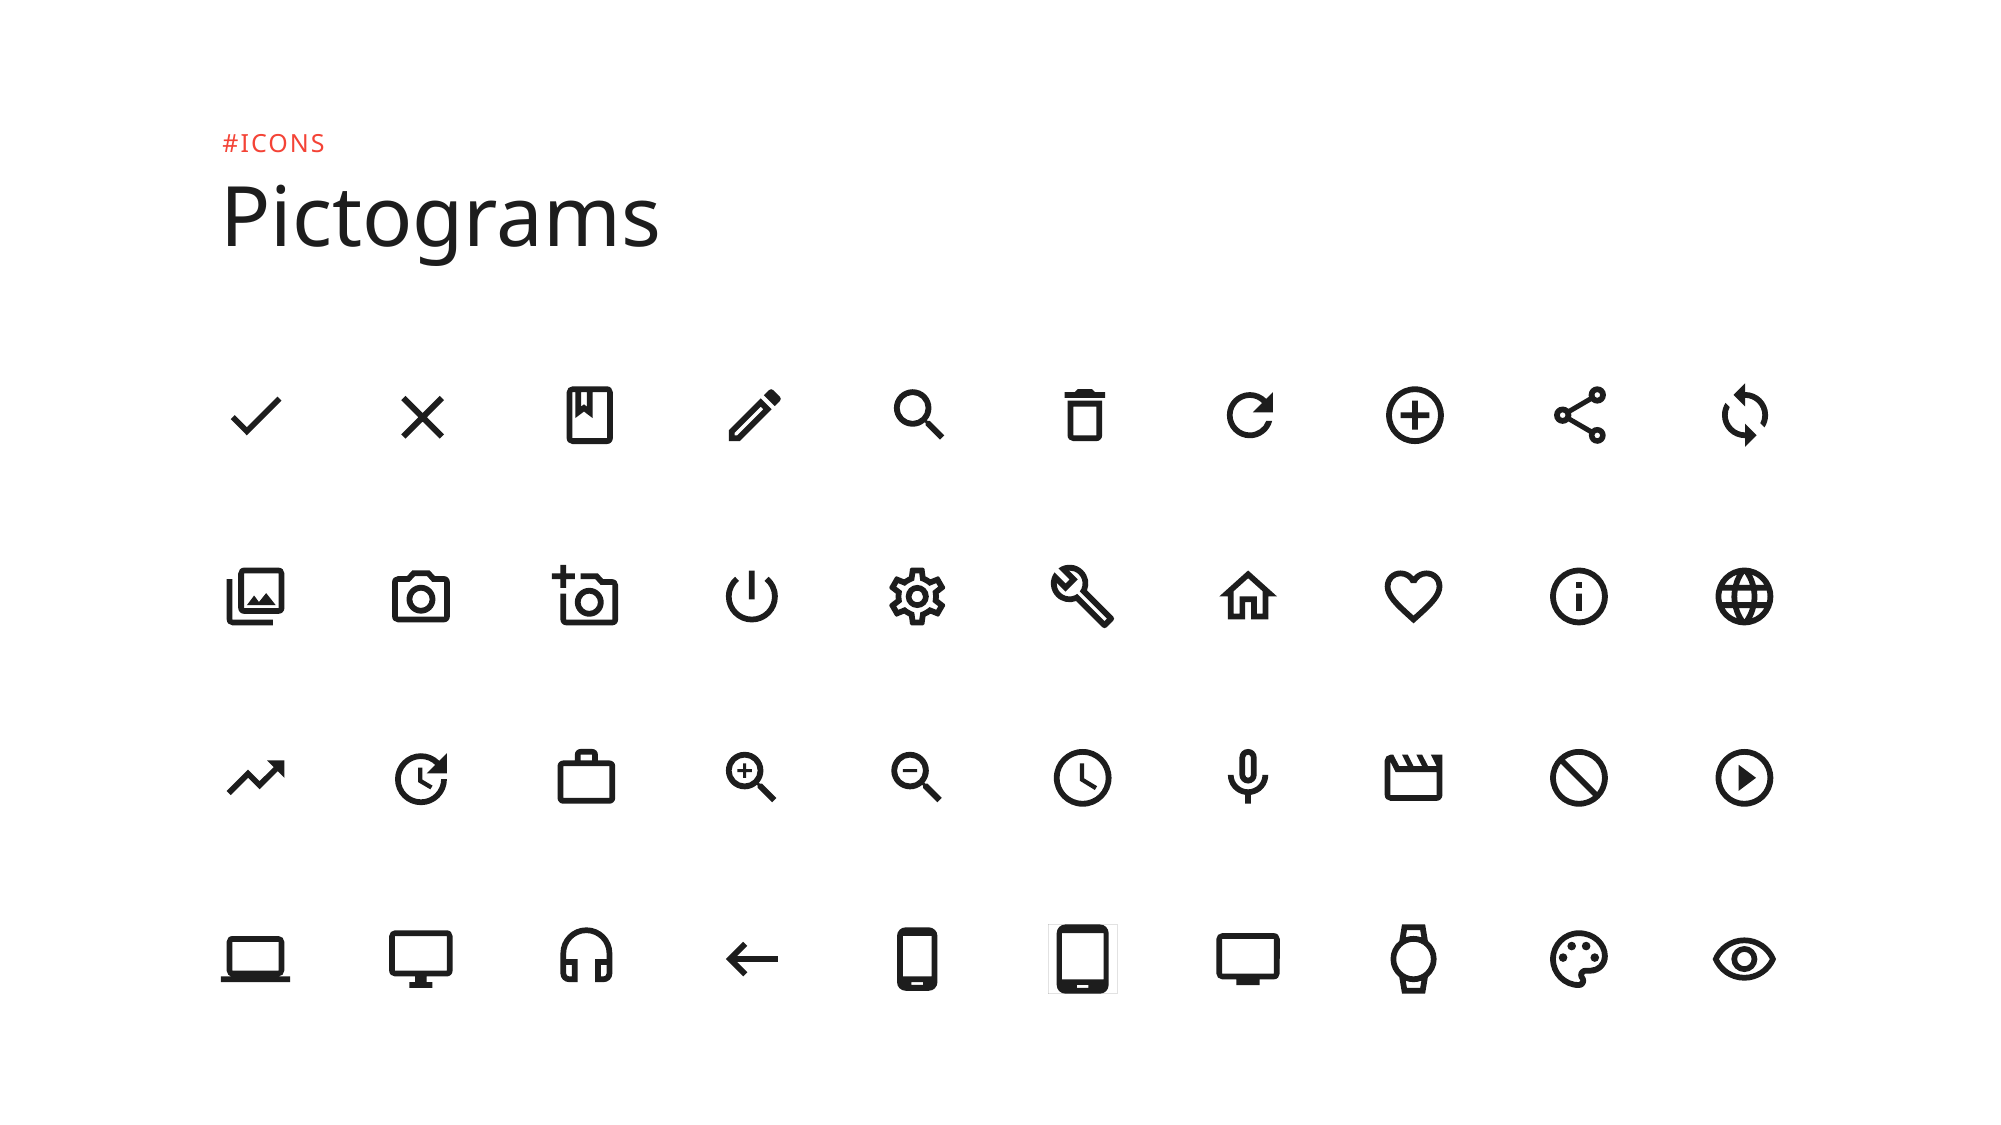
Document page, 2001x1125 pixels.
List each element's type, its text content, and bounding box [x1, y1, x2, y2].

text_box Pictograms [220, 174, 1064, 265]
text_box [226, 579, 273, 626]
text_box [748, 570, 755, 600]
text_box [1712, 937, 1777, 981]
text_box [1384, 754, 1443, 801]
text_box [566, 386, 613, 445]
text_box [891, 751, 942, 803]
text_box [893, 389, 945, 440]
text_box [401, 395, 445, 439]
text_box [557, 748, 616, 804]
text_box [560, 573, 619, 626]
text_box [389, 930, 453, 988]
text_box [1056, 924, 1109, 994]
text_box [1550, 748, 1608, 807]
text_box [1053, 748, 1112, 807]
text_box [725, 751, 777, 803]
text_box [1590, 953, 1600, 962]
text_box [889, 567, 946, 626]
text_box #ICONS [222, 132, 325, 157]
text_box [238, 567, 285, 614]
text_box [1386, 386, 1444, 445]
text_box [395, 753, 447, 806]
text_box [220, 936, 291, 983]
text_box [897, 927, 938, 991]
text_box [1067, 400, 1103, 442]
text_box [226, 760, 285, 796]
text_box [1050, 564, 1115, 629]
text_box [1216, 933, 1280, 986]
text_box [1239, 748, 1257, 784]
text_box [1721, 402, 1757, 447]
text_box [1715, 567, 1774, 626]
text_box [551, 564, 575, 588]
text_box [1064, 389, 1106, 398]
text_box [1227, 774, 1269, 804]
text_box [728, 398, 772, 442]
text_box [1554, 386, 1606, 444]
text_box [230, 396, 282, 436]
text_box [1567, 941, 1577, 951]
text_box [392, 570, 450, 623]
text_box [1550, 930, 1608, 988]
text_box [1715, 748, 1774, 807]
text_box [1219, 570, 1278, 620]
text_box [560, 927, 613, 983]
text_box [725, 941, 778, 977]
text_box [1581, 941, 1591, 951]
text_box [1733, 383, 1769, 428]
text_box [725, 576, 778, 623]
text_box [1390, 924, 1437, 994]
text_box [1384, 570, 1443, 624]
text_box [1558, 953, 1568, 962]
text_box [763, 389, 781, 407]
text_box [1226, 392, 1273, 439]
text_box [1550, 567, 1608, 626]
